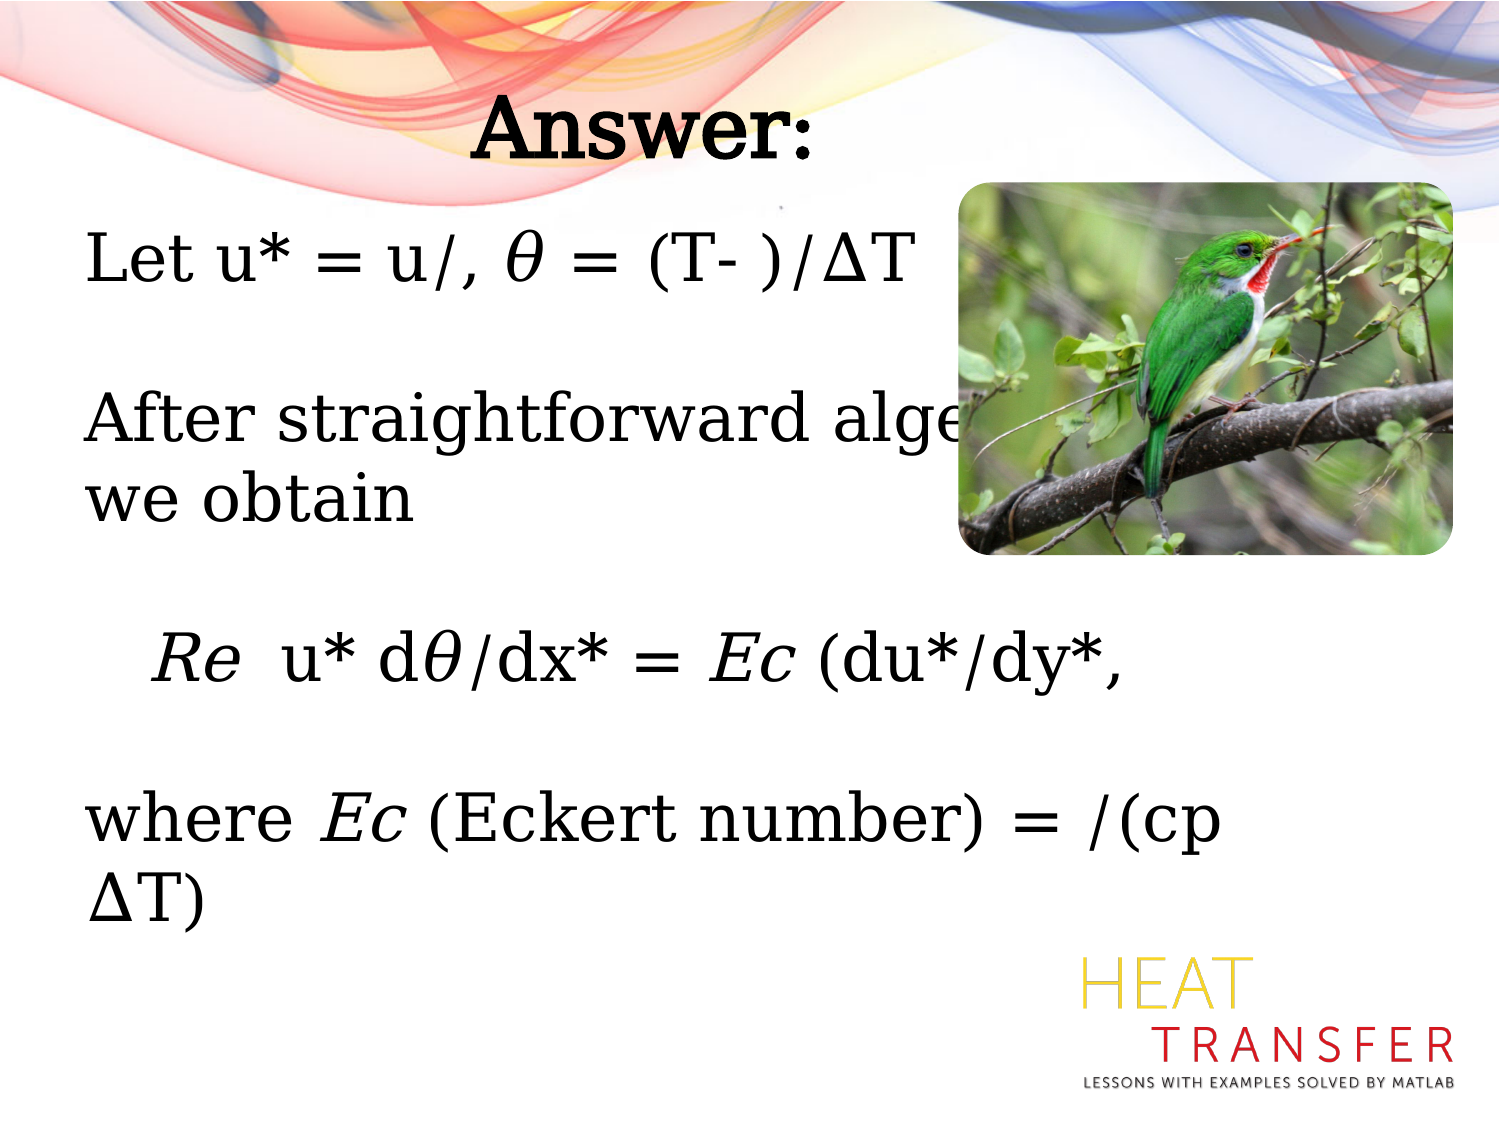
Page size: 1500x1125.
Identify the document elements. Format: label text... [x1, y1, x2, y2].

text_box Answer: [159, 66, 1156, 182]
picture [876, 236, 890, 243]
picture [897, 236, 911, 243]
picture [1075, 946, 1464, 1093]
picture [519, 232, 536, 243]
picture [697, 236, 711, 243]
picture [0, 1, 1499, 556]
picture [676, 236, 690, 243]
